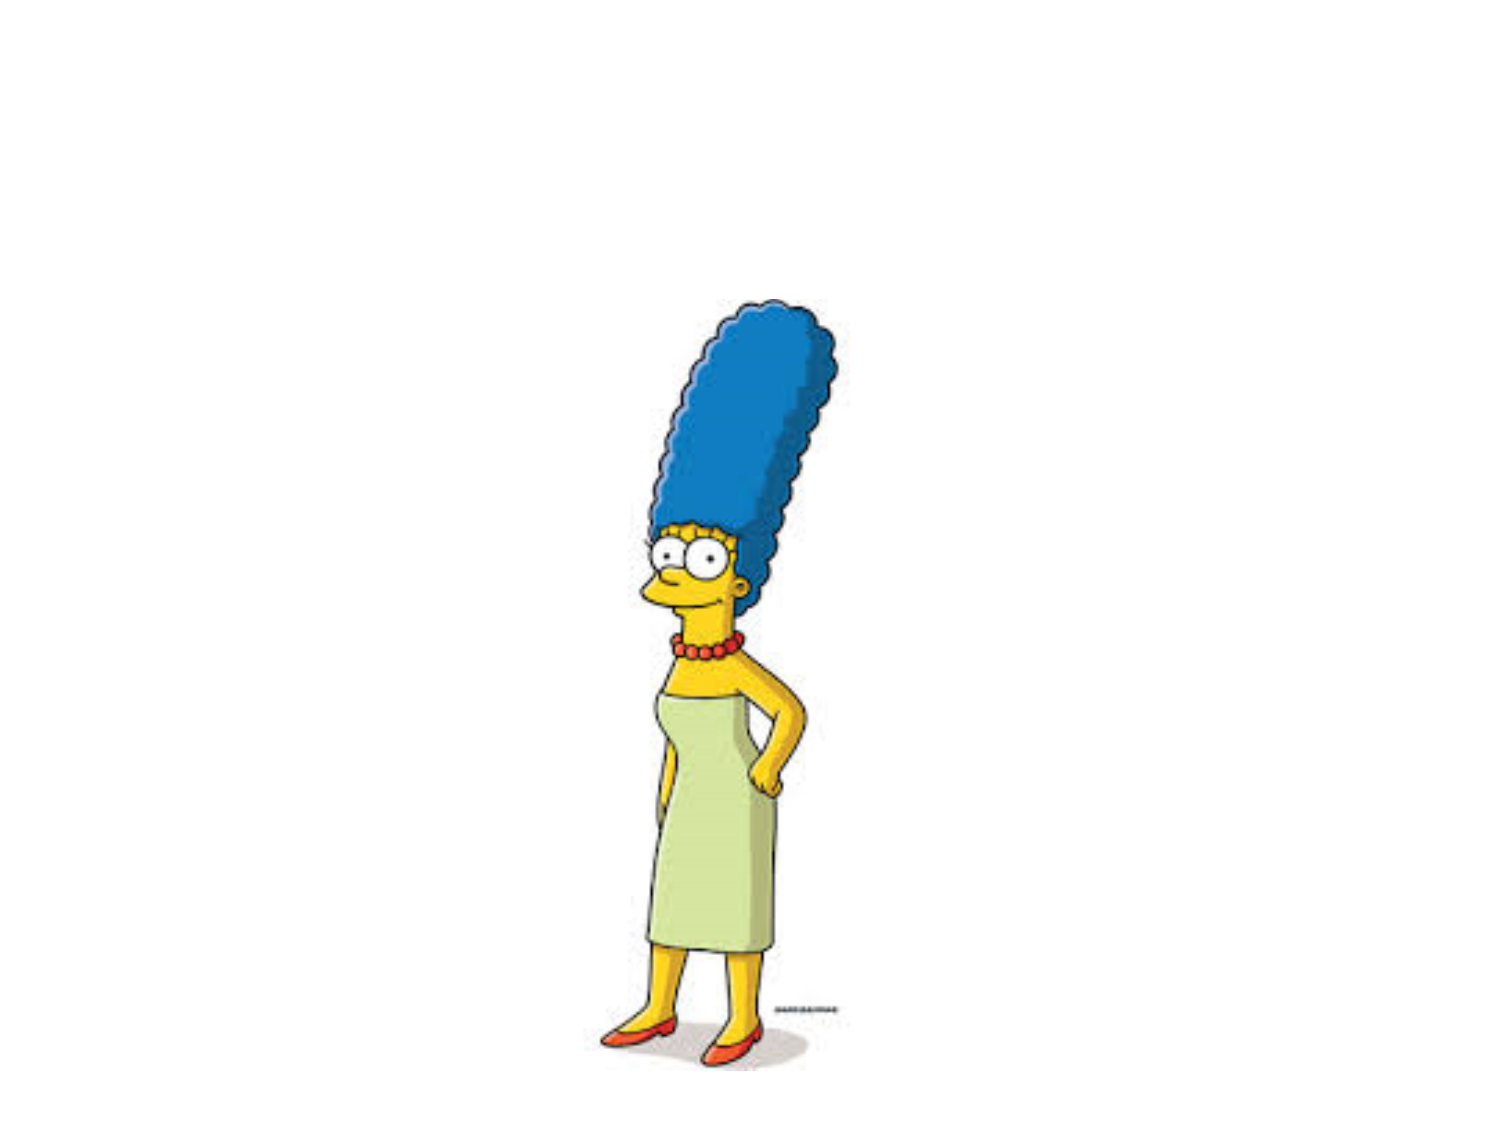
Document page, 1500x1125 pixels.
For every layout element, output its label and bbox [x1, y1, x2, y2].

list [474, 299, 976, 1071]
